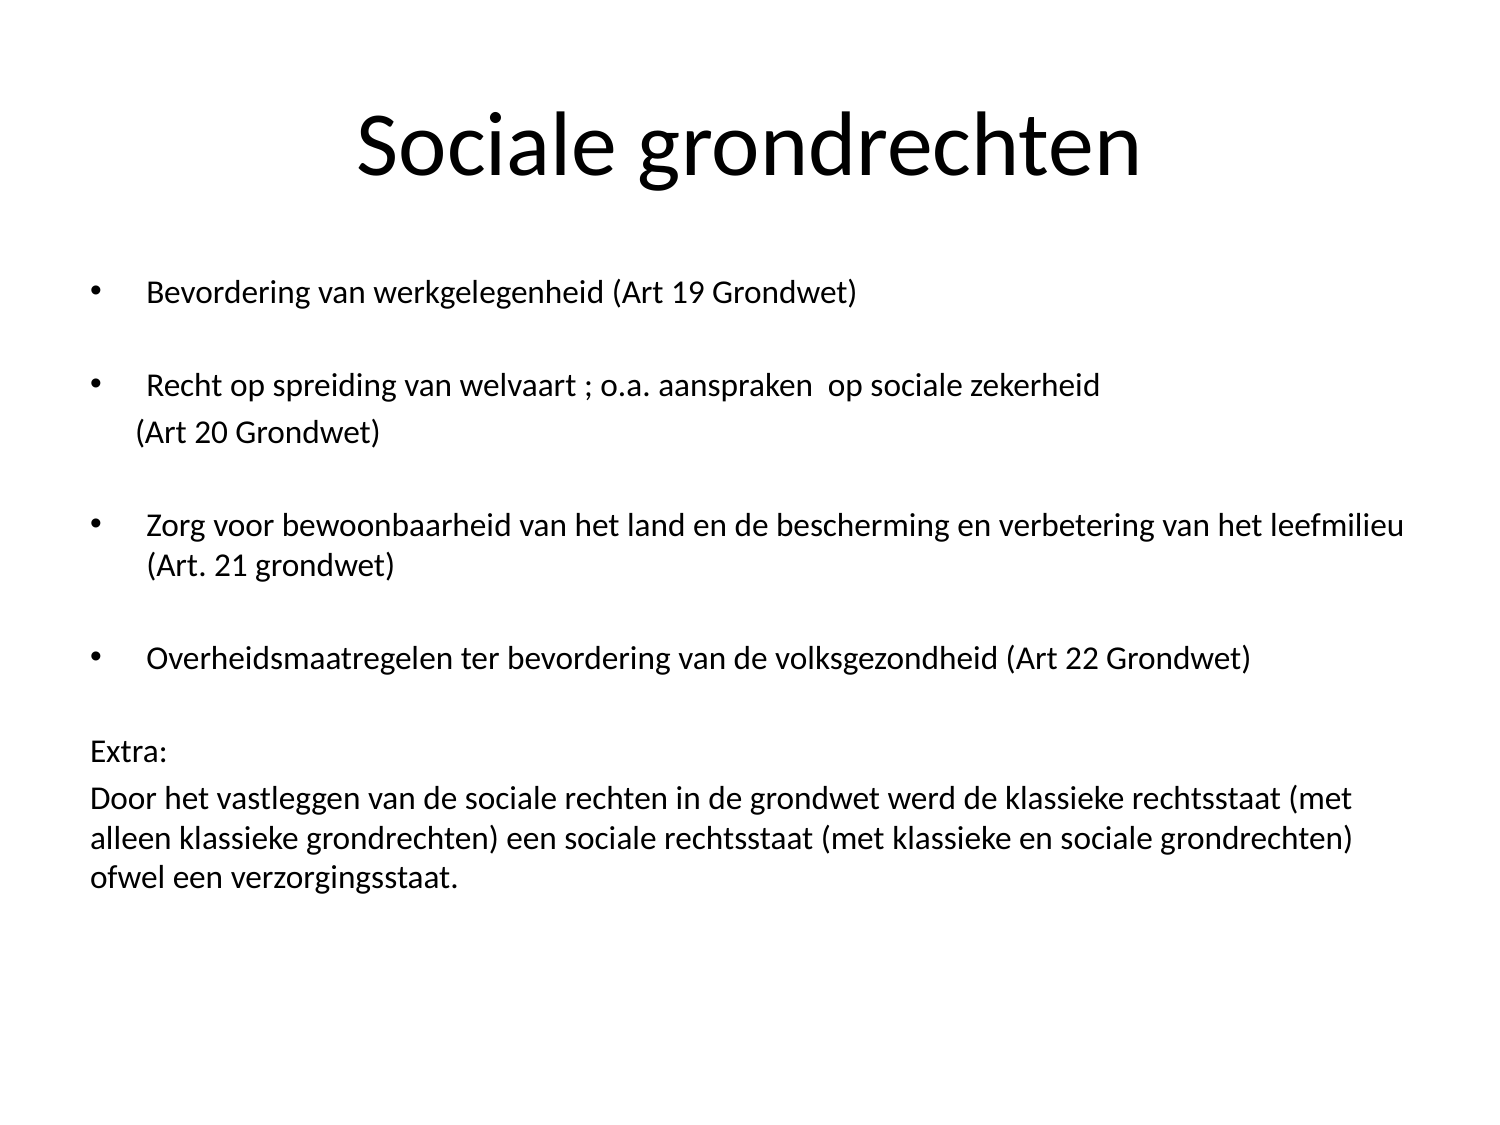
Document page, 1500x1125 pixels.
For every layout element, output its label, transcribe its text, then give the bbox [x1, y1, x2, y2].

title Sociale grondrechten [75, 45, 1425, 233]
list Bevordering van werkgelegenheid (Art 19 Grondwet) Recht op spreiding van welvaart ; o.a. aanspraken op sociale zekerheid (Art 20 Grondwet) Zorg voor bewoonbaarheid van het land en de bescherming en verbetering van het leefmilieu (Art. 21 grondwet) Overheidsmaatregelen ter bevordering van de volksgezondheid (Art 22 Grondwet) Extra: Door het vastleggen van de sociale rechten in de grondwet werd de klassieke rechtsstaat (met alleen klassieke grondrechten) een sociale rechtsstaat (met klassieke en sociale grondrechten) ofwel een verzorgingsstaat. [75, 262, 1425, 1005]
